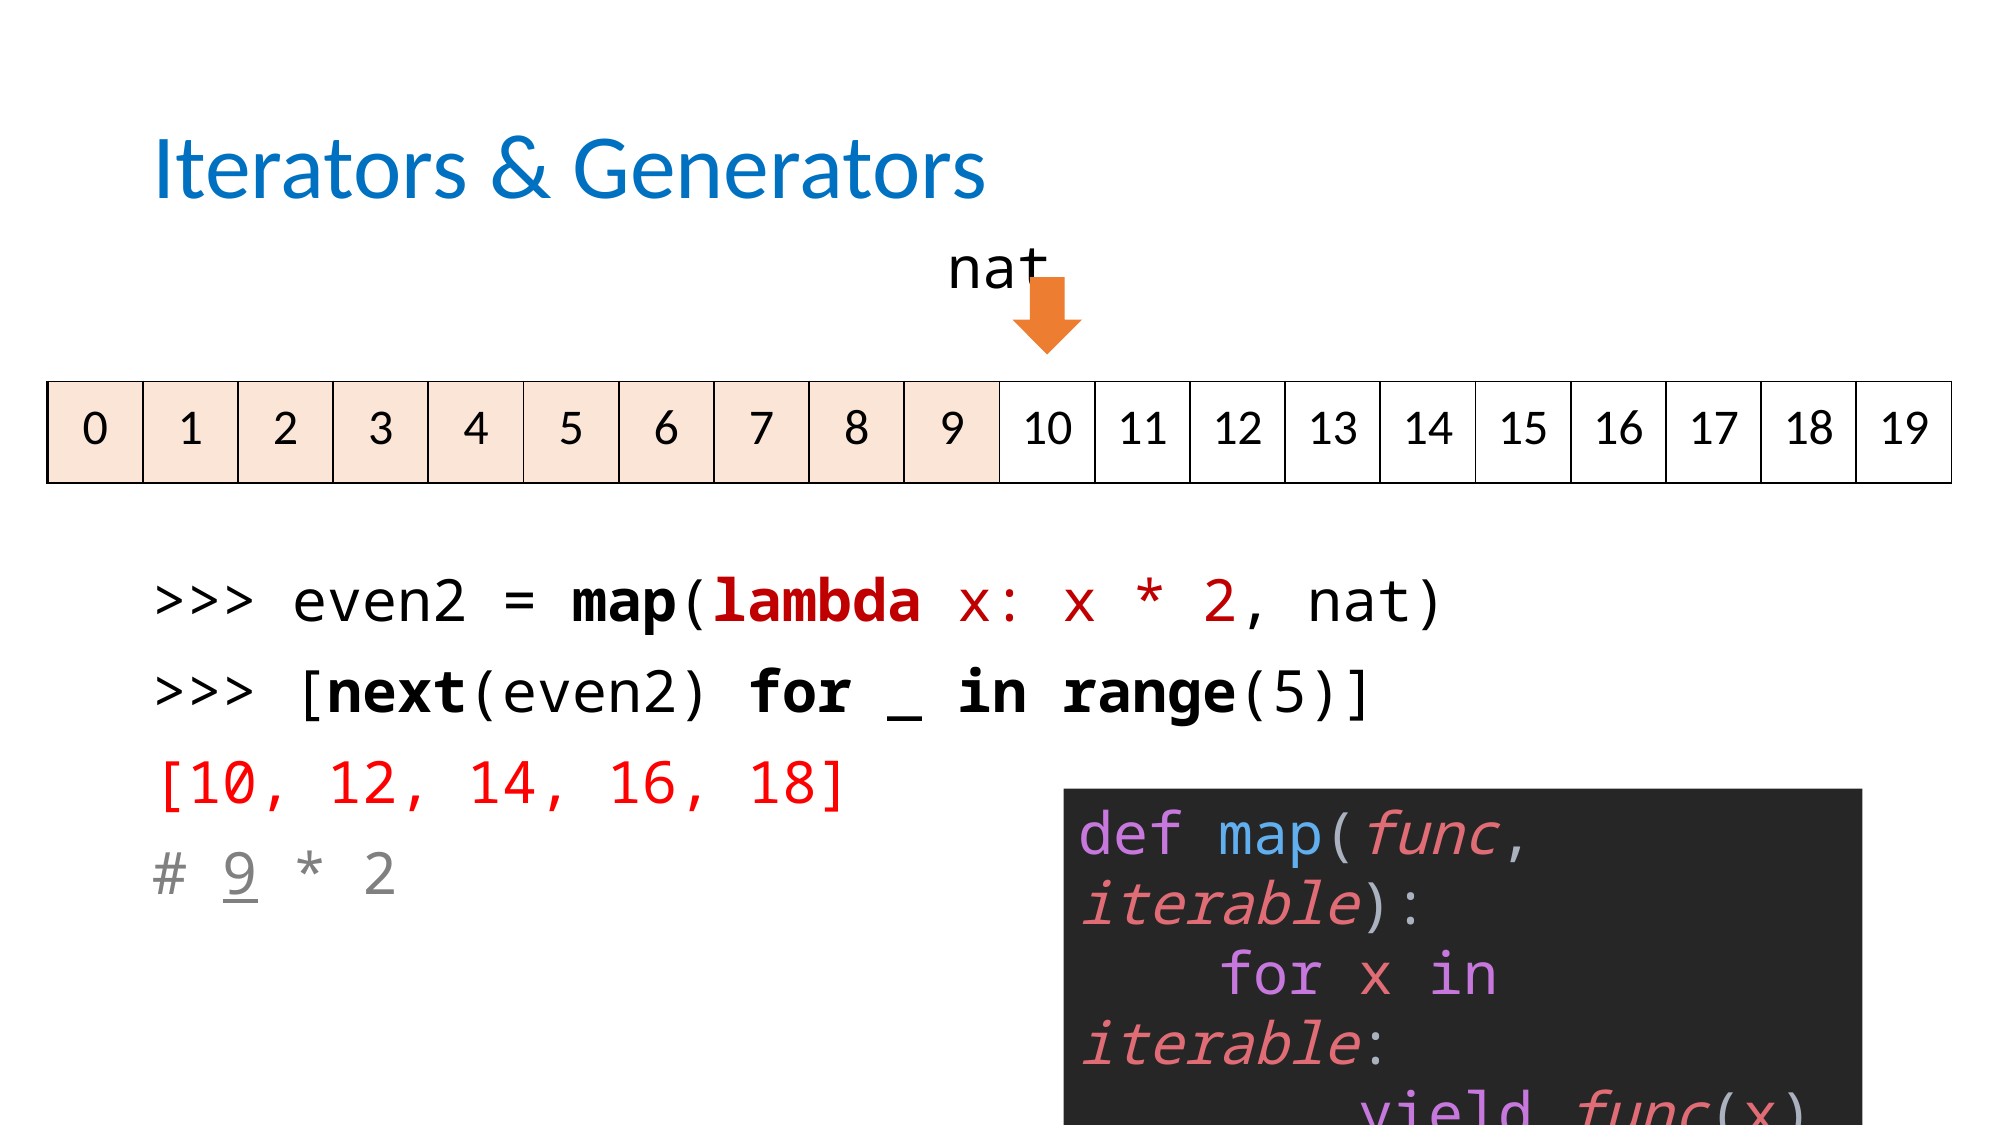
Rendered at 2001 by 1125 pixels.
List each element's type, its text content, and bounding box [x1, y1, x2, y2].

table_header 0 [49, 382, 142, 482]
table_header 14 [1381, 382, 1475, 482]
table_header 1 [144, 382, 237, 482]
table_header 15 [1476, 382, 1570, 482]
text_box nat [932, 222, 1068, 308]
table_header 8 [810, 382, 903, 482]
table_header 16 [1572, 382, 1665, 482]
text_box def map(func, iterable): for x in iterable: yield func(x) [1063, 788, 1863, 1125]
table_header 17 [1667, 382, 1760, 482]
table_header 7 [715, 382, 808, 482]
text_box >>> even2 = map(lambda x: x * 2, nat) >>> [next(even2) for _ in range(5)] [10, 12, 14, 16, 18] # 9 * 2 [137, 555, 1863, 1066]
table_header 11 [1096, 382, 1189, 482]
table_header 18 [1762, 382, 1855, 482]
table_header 3 [334, 382, 427, 482]
table_header 4 [429, 382, 523, 482]
table_header 9 [905, 382, 999, 482]
table_header 2 [239, 382, 332, 482]
table_header 6 [620, 382, 713, 482]
text_box [1012, 277, 1083, 355]
table_header 13 [1286, 382, 1379, 482]
table_header 12 [1191, 382, 1284, 482]
table_header 10 [1000, 382, 1094, 482]
title Iterators & Generators [137, 59, 1863, 278]
table_header 19 [1857, 382, 1951, 482]
table_header 5 [524, 382, 618, 482]
